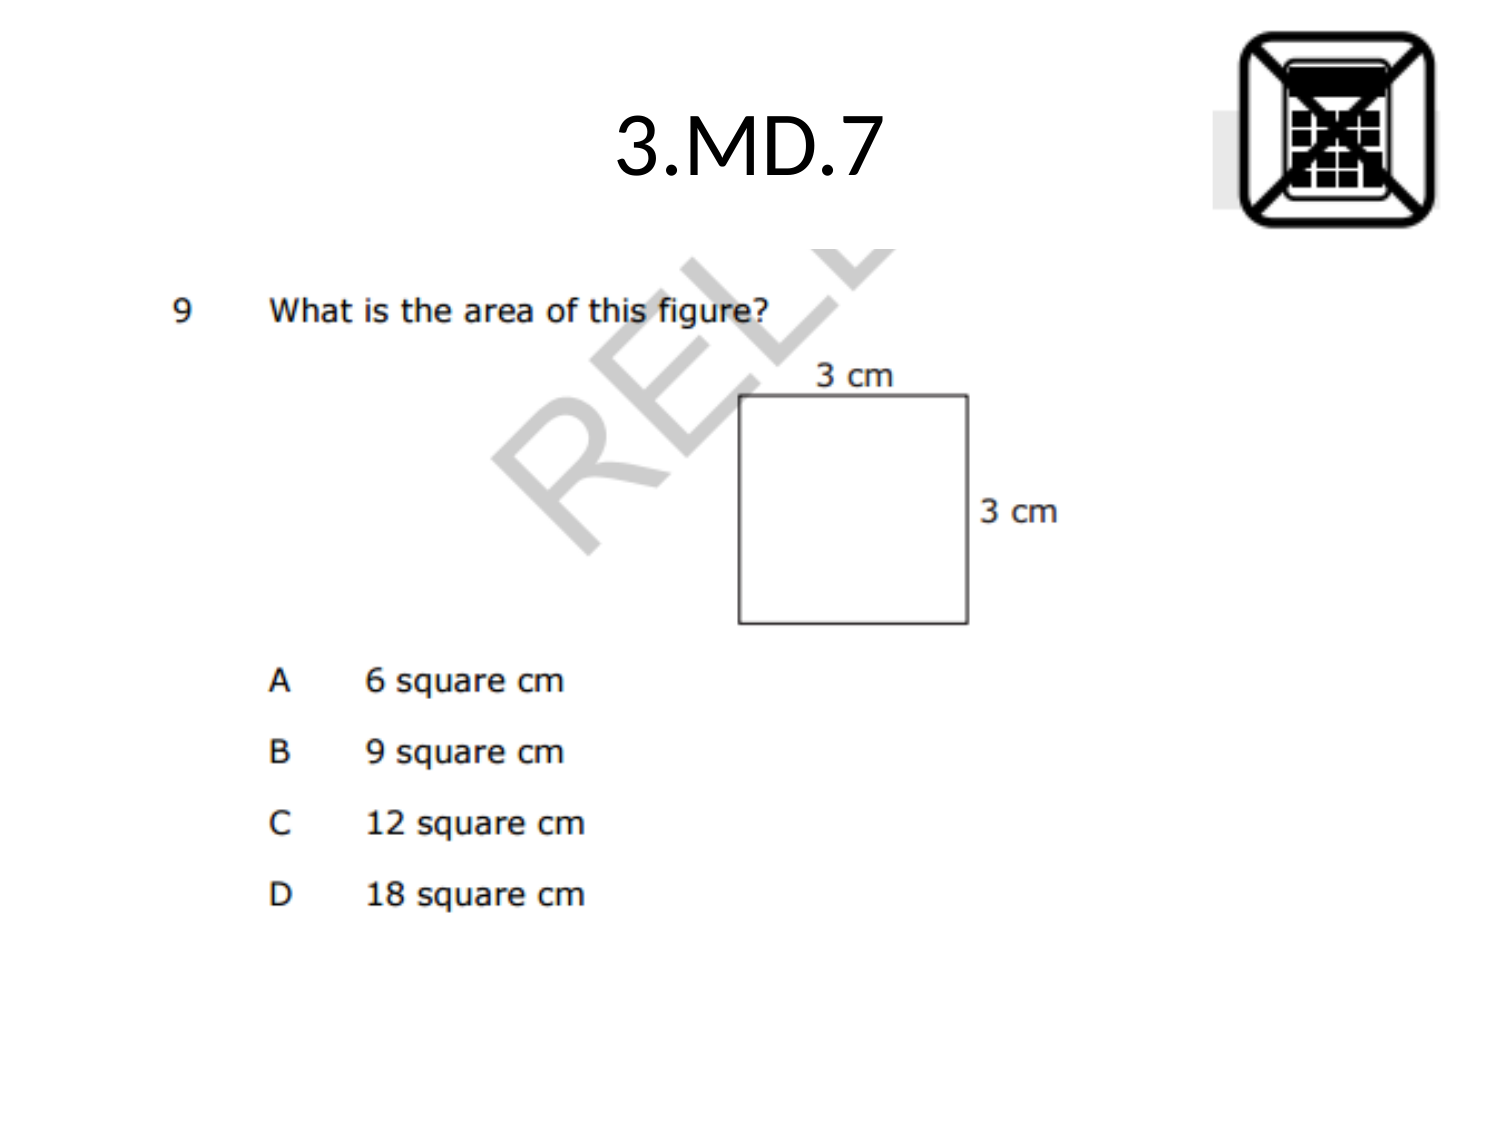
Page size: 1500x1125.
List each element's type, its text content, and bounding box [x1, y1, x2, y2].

picture [1212, 12, 1474, 261]
title 3.MD.7 [75, 45, 1207, 233]
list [112, 249, 1161, 976]
